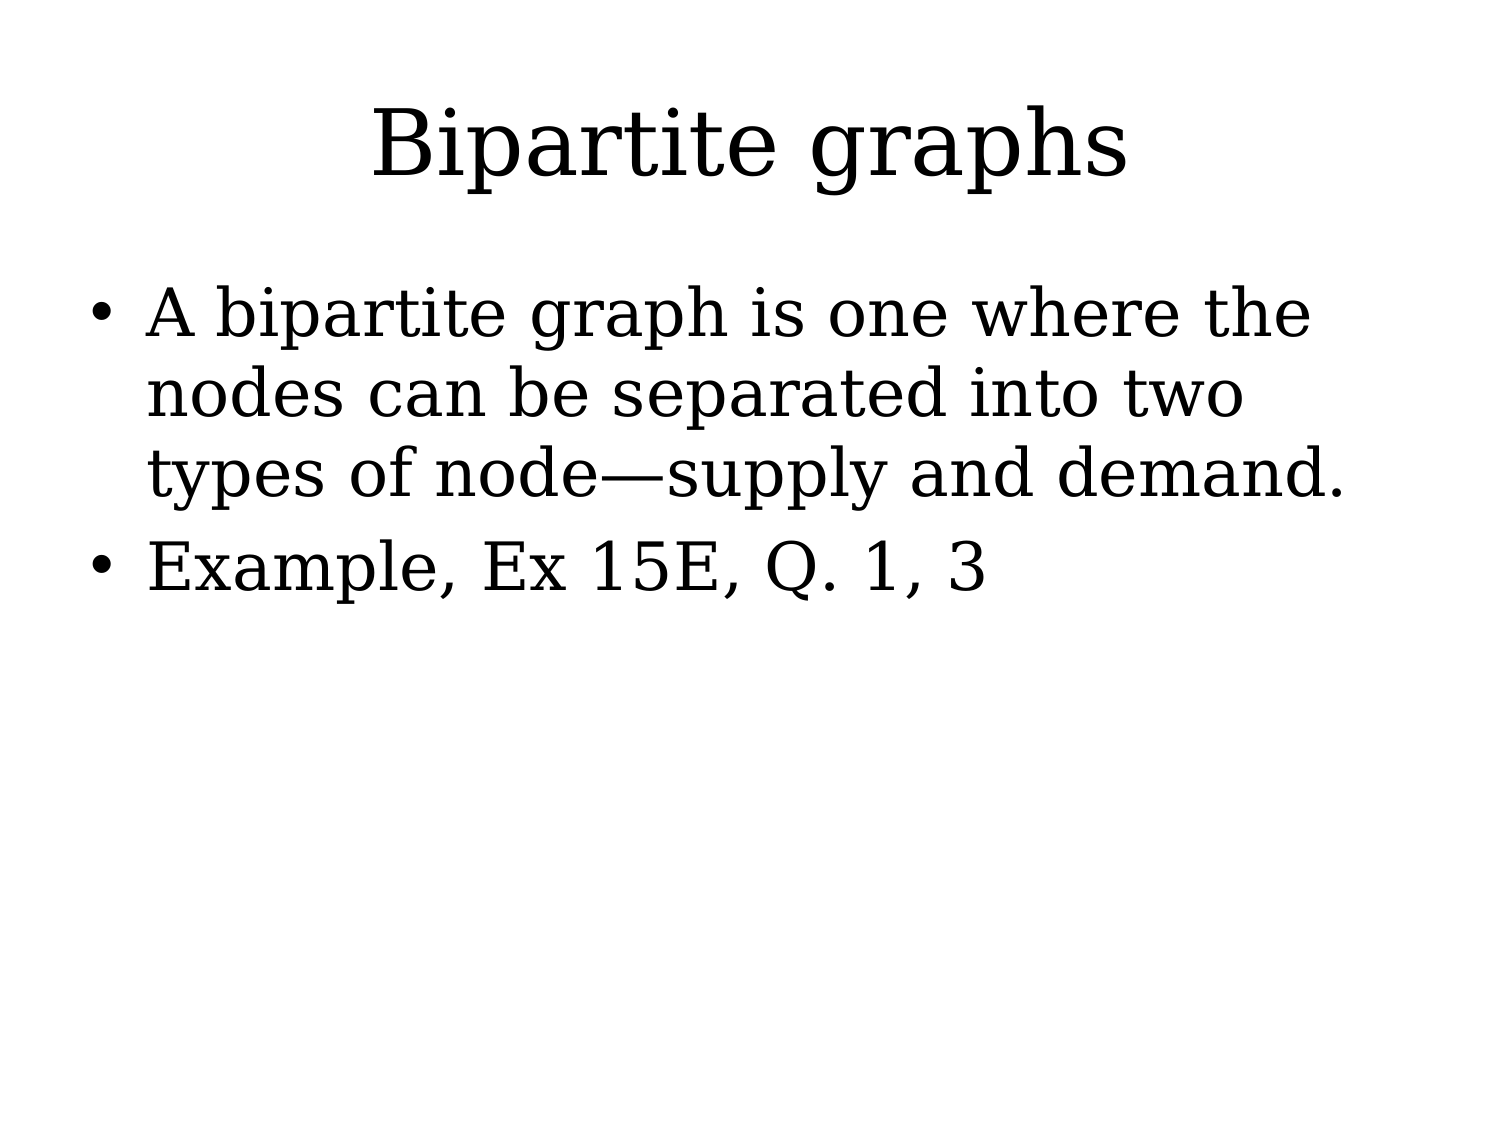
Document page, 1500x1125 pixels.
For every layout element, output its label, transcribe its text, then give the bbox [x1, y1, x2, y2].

list A bipartite graph is one where the nodes can be separated into two types of node—supply and demand. Example, Ex 15E, Q. 1, 3 [75, 262, 1425, 1005]
title Bipartite graphs [75, 45, 1425, 233]
